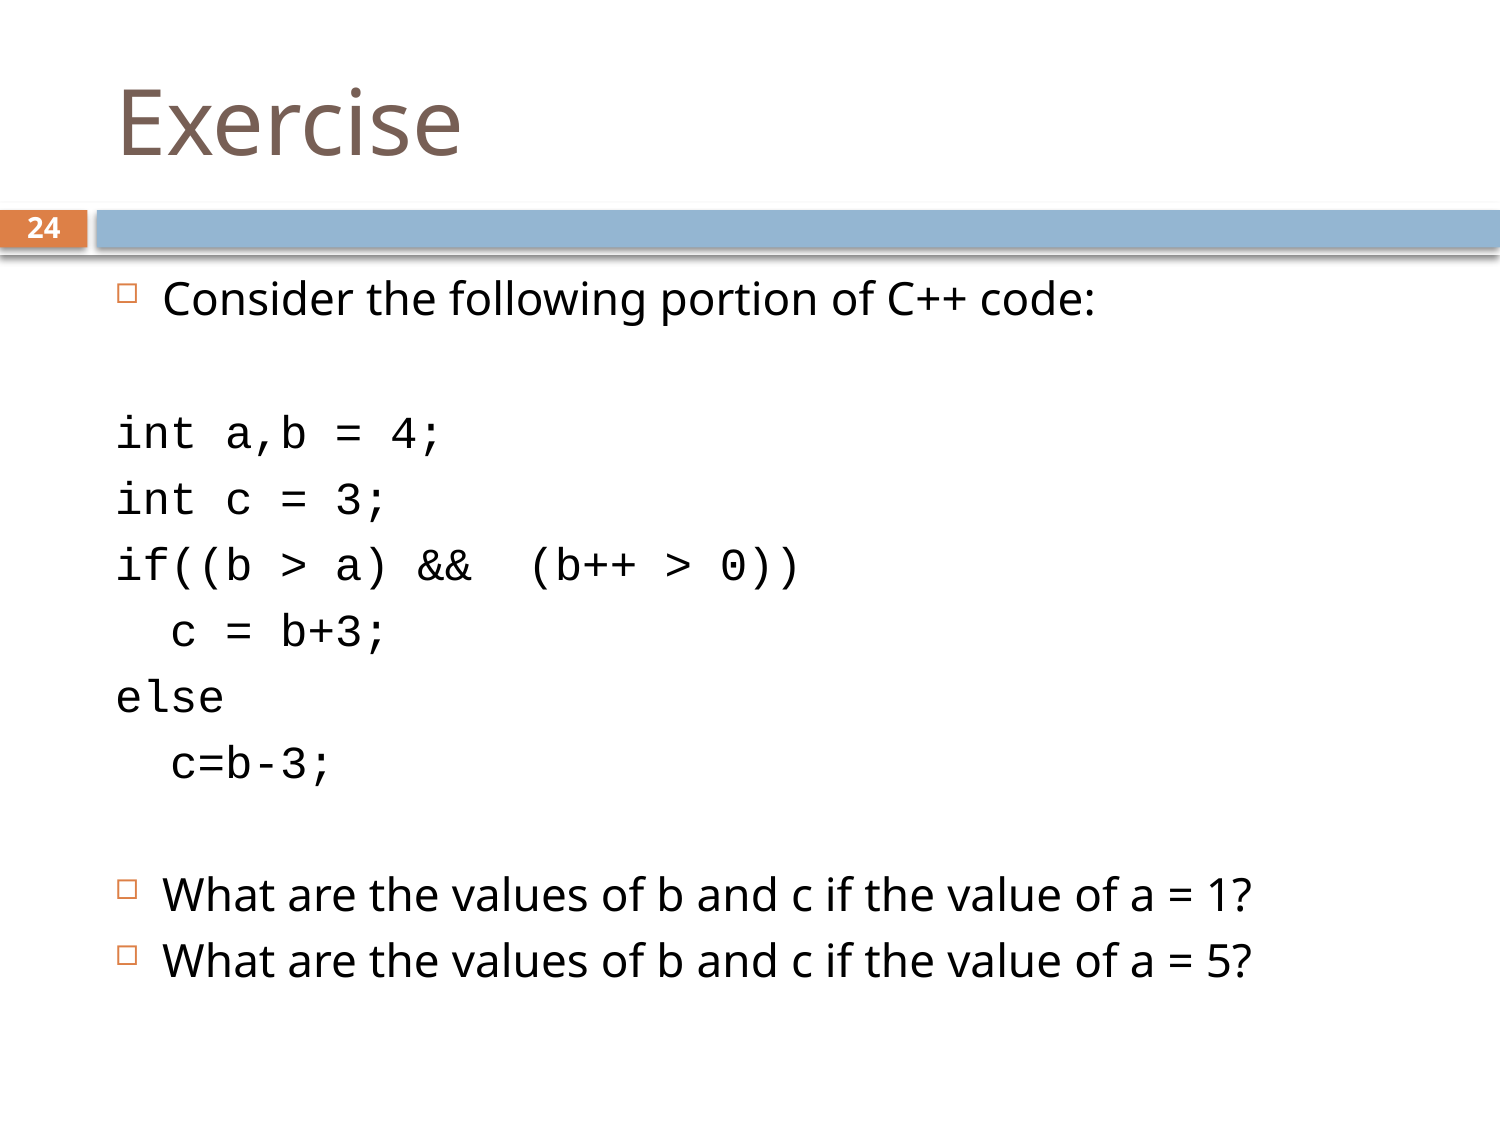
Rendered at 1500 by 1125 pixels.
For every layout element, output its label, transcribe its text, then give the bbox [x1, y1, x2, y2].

slide_number 24 [0, 208, 88, 249]
list Consider the following portion of C++ code: int a,b = 4; int c = 3; if((b > a) && (b++ > 0)) c = b+3; else c=b-3; What are the values of b and c if the value of a = 1? What are the values of b and c if the value of a = 5? [100, 262, 1438, 1000]
title Exercise [100, 37, 1438, 200]
